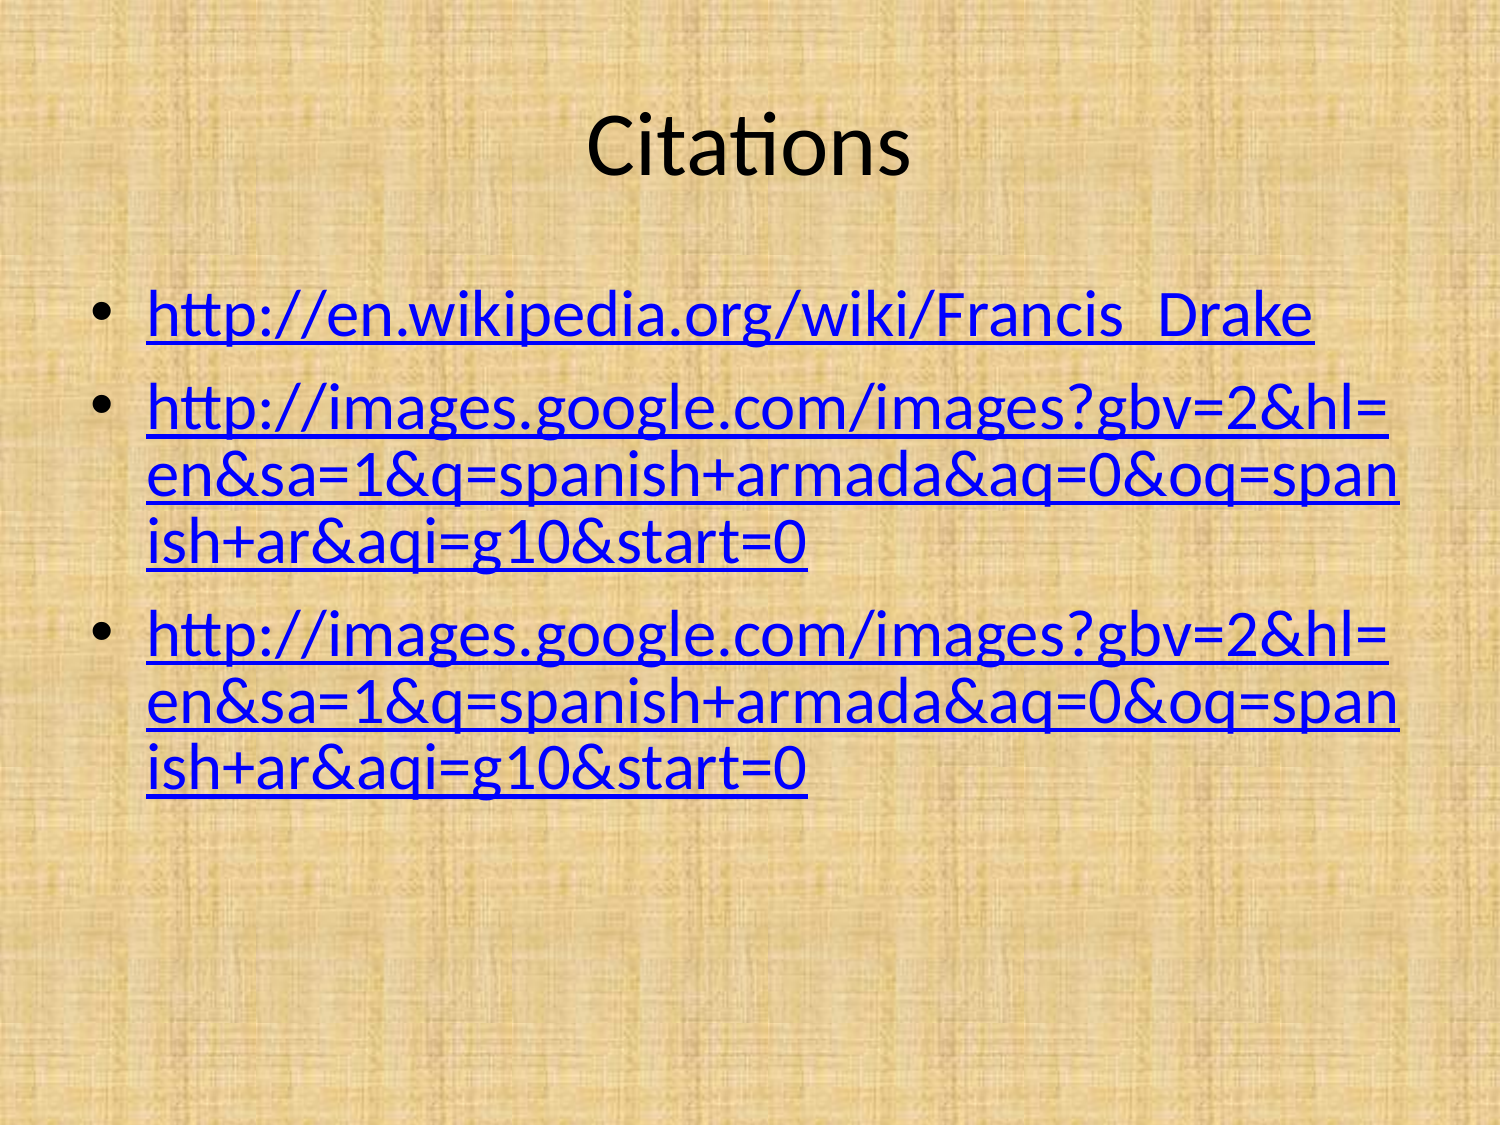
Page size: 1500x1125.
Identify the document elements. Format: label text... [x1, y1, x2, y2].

list http://en.wikipedia.org/wiki/Francis_Drake http://images.google.com/images?gbv=2&hl=en&sa=1&q=spanish+armada&aq=0&oq=spanish+ar&aqi=g10&start=0 http://images.google.com/images?gbv=2&hl=en&sa=1&q=spanish+armada&aq=0&oq=spanish+ar&aqi=g10&start=0 [75, 262, 1425, 1005]
picture [0, 0, 1500, 1125]
title Citations [75, 45, 1425, 233]
